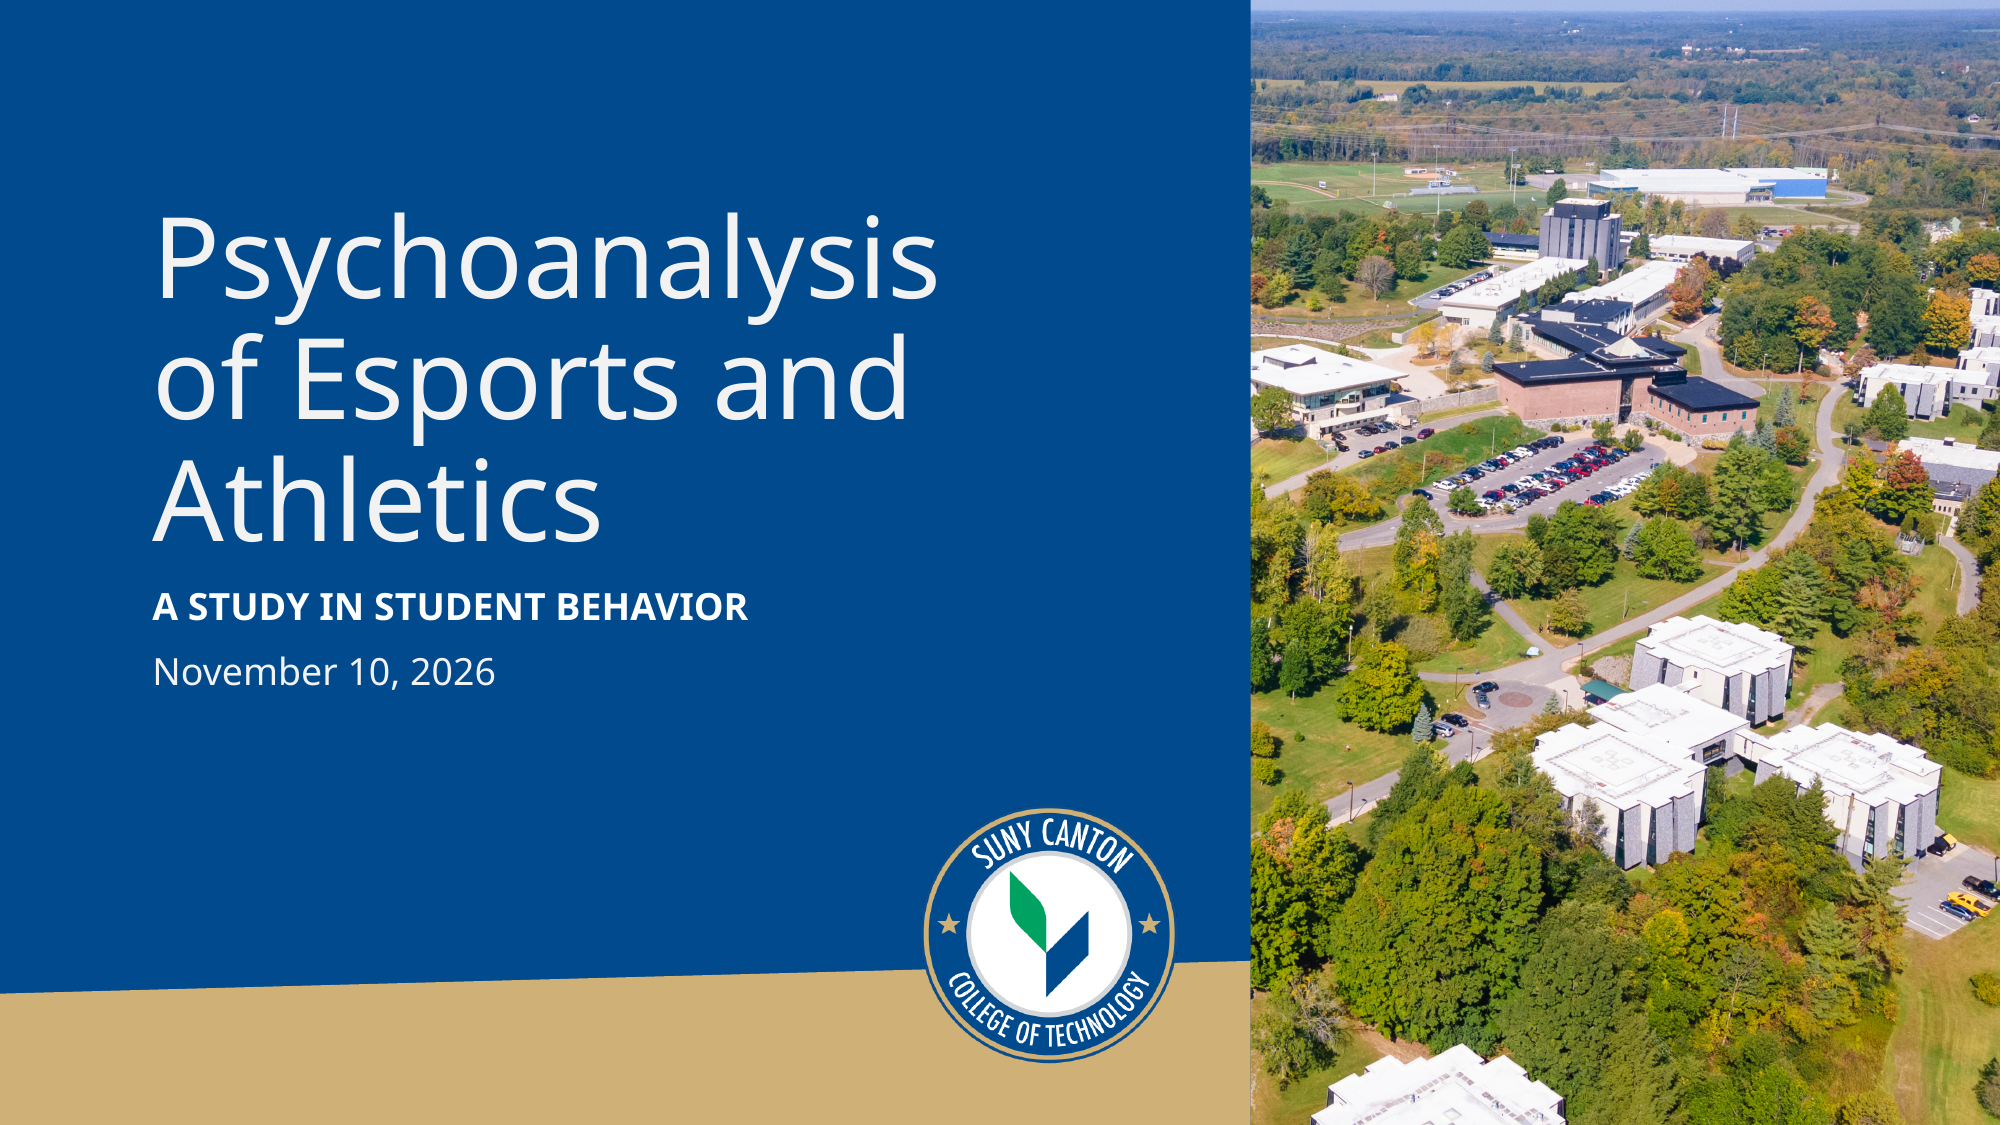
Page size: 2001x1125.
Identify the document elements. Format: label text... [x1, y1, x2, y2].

title Psychoanalysis of Esports and Athletics [137, 203, 1016, 563]
picture [1250, 0, 2000, 1125]
list A STUDY IN STUDENT BEHAVIOR [137, 580, 1225, 641]
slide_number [137, 643, 588, 704]
picture [907, 795, 1191, 1073]
